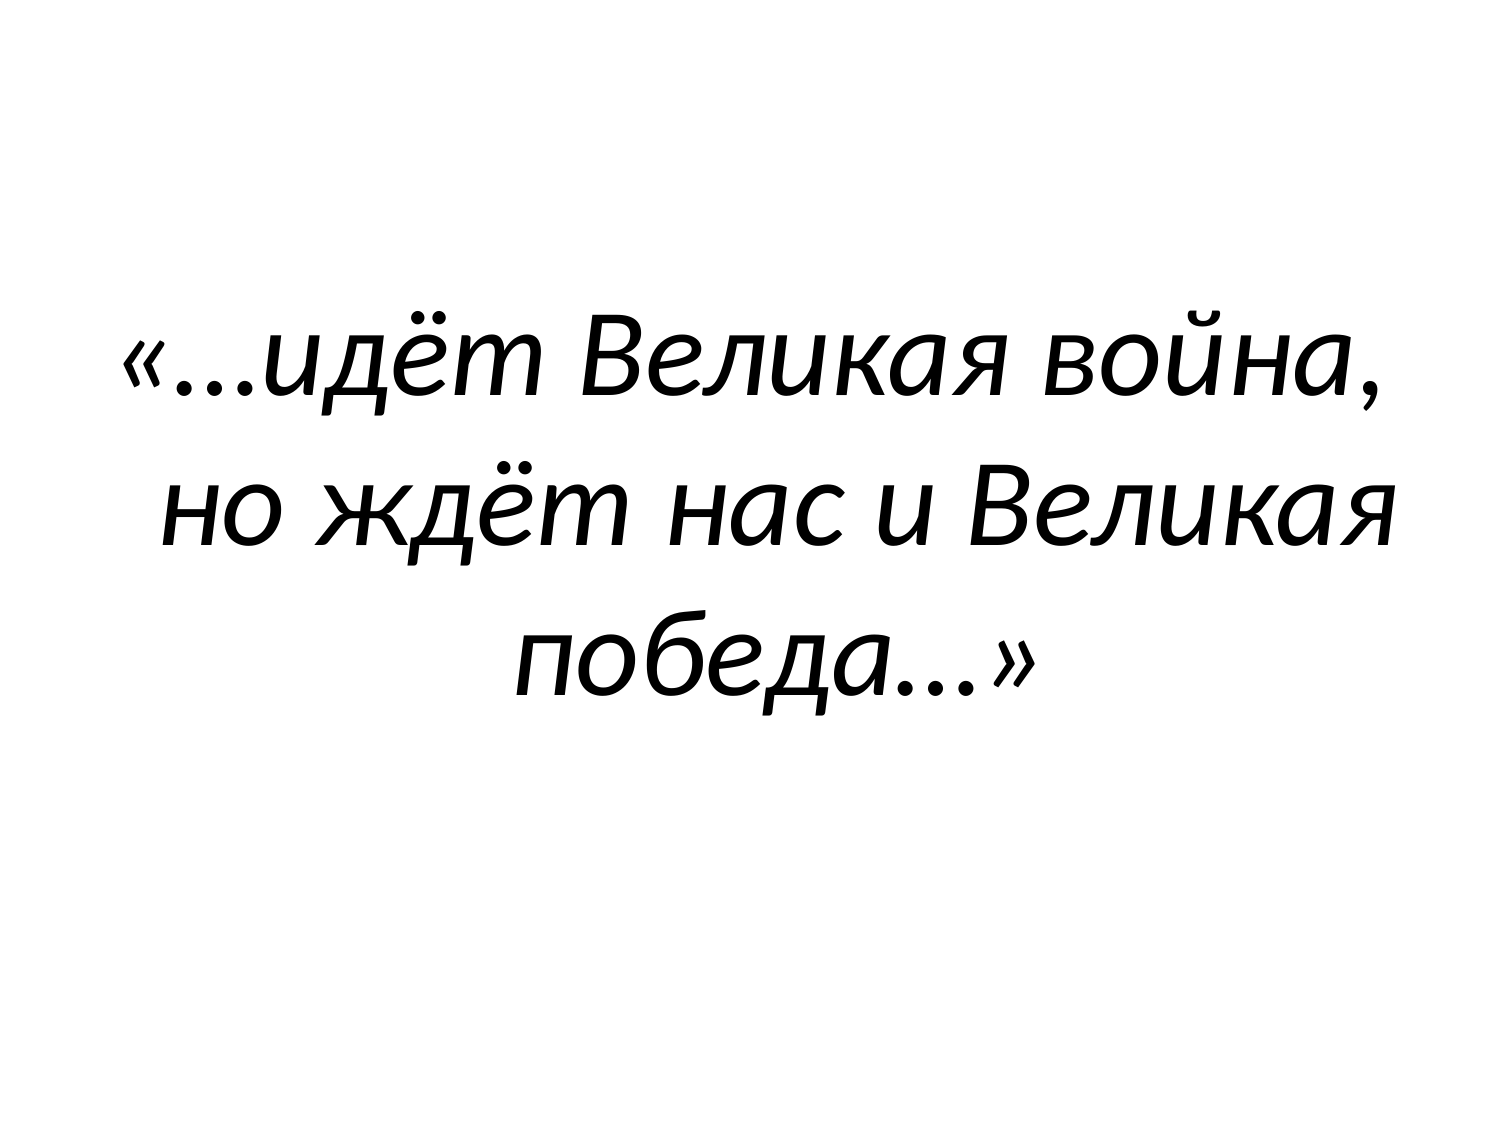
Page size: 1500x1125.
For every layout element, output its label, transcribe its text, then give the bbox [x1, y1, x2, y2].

list «…идёт Великая война, но ждёт нас и Великая победа…» [75, 262, 1425, 1005]
